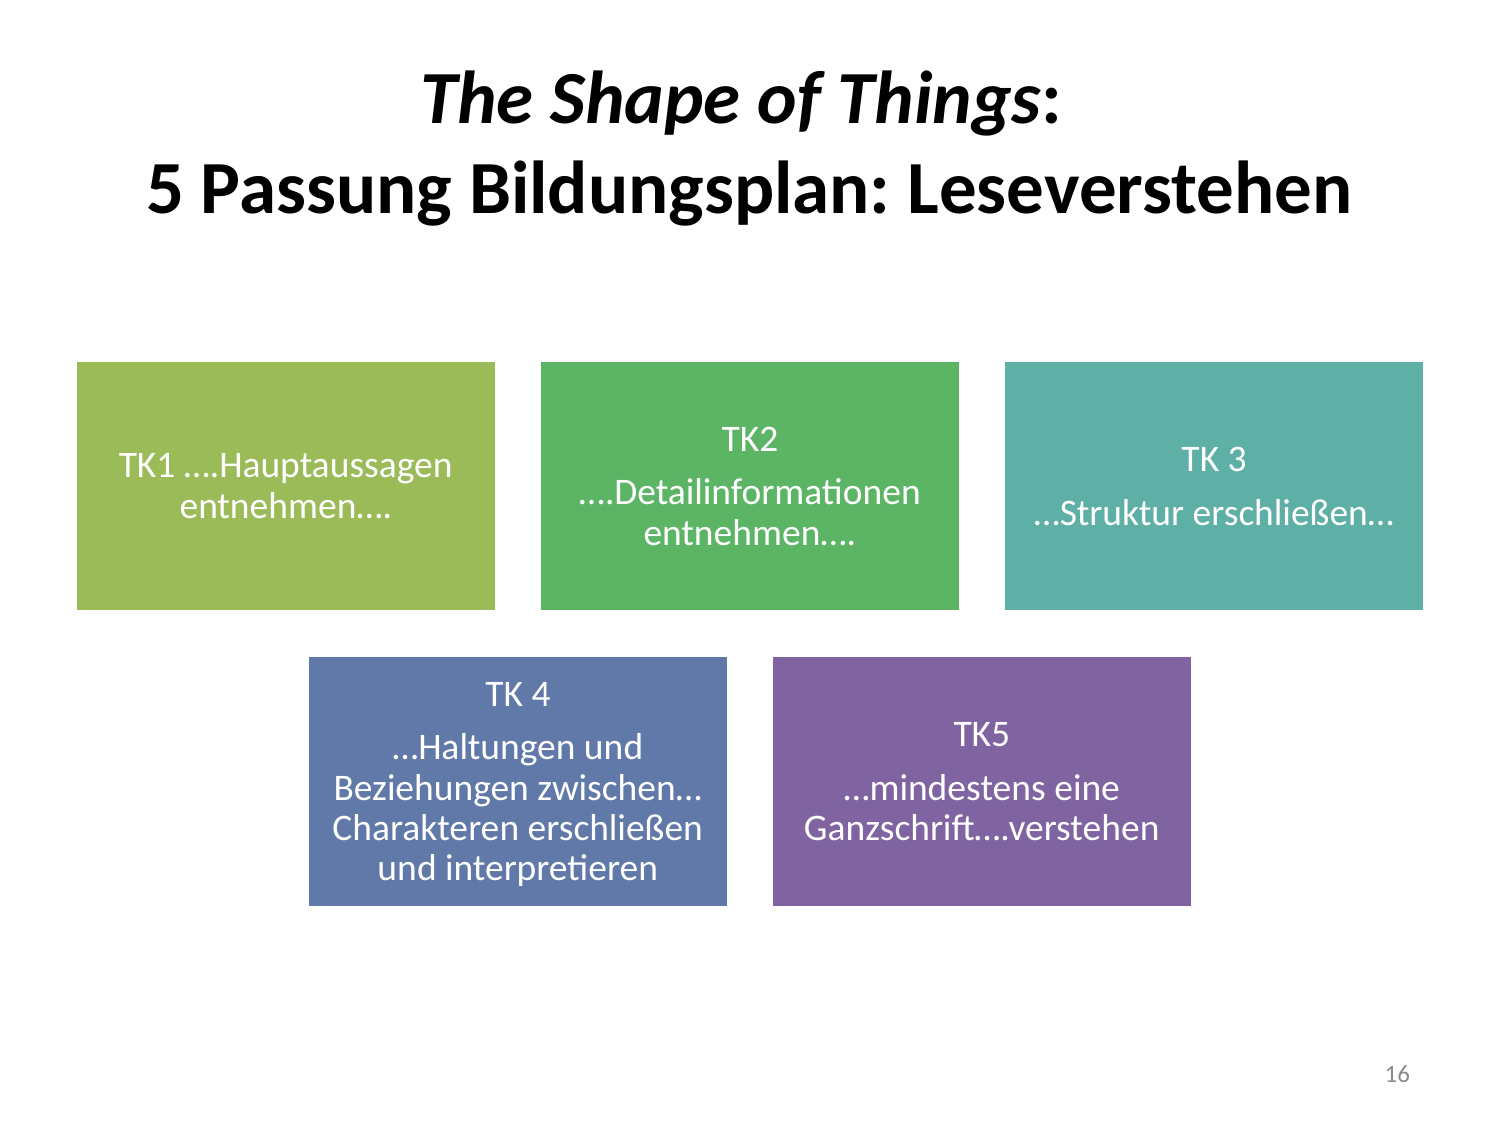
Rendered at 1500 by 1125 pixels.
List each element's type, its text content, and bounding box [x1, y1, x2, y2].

title The Shape of Things: 5 Passung Bildungsplan: Leseverstehen [75, 45, 1425, 233]
slide_number 16 [1074, 1042, 1425, 1103]
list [74, 262, 1426, 1006]
